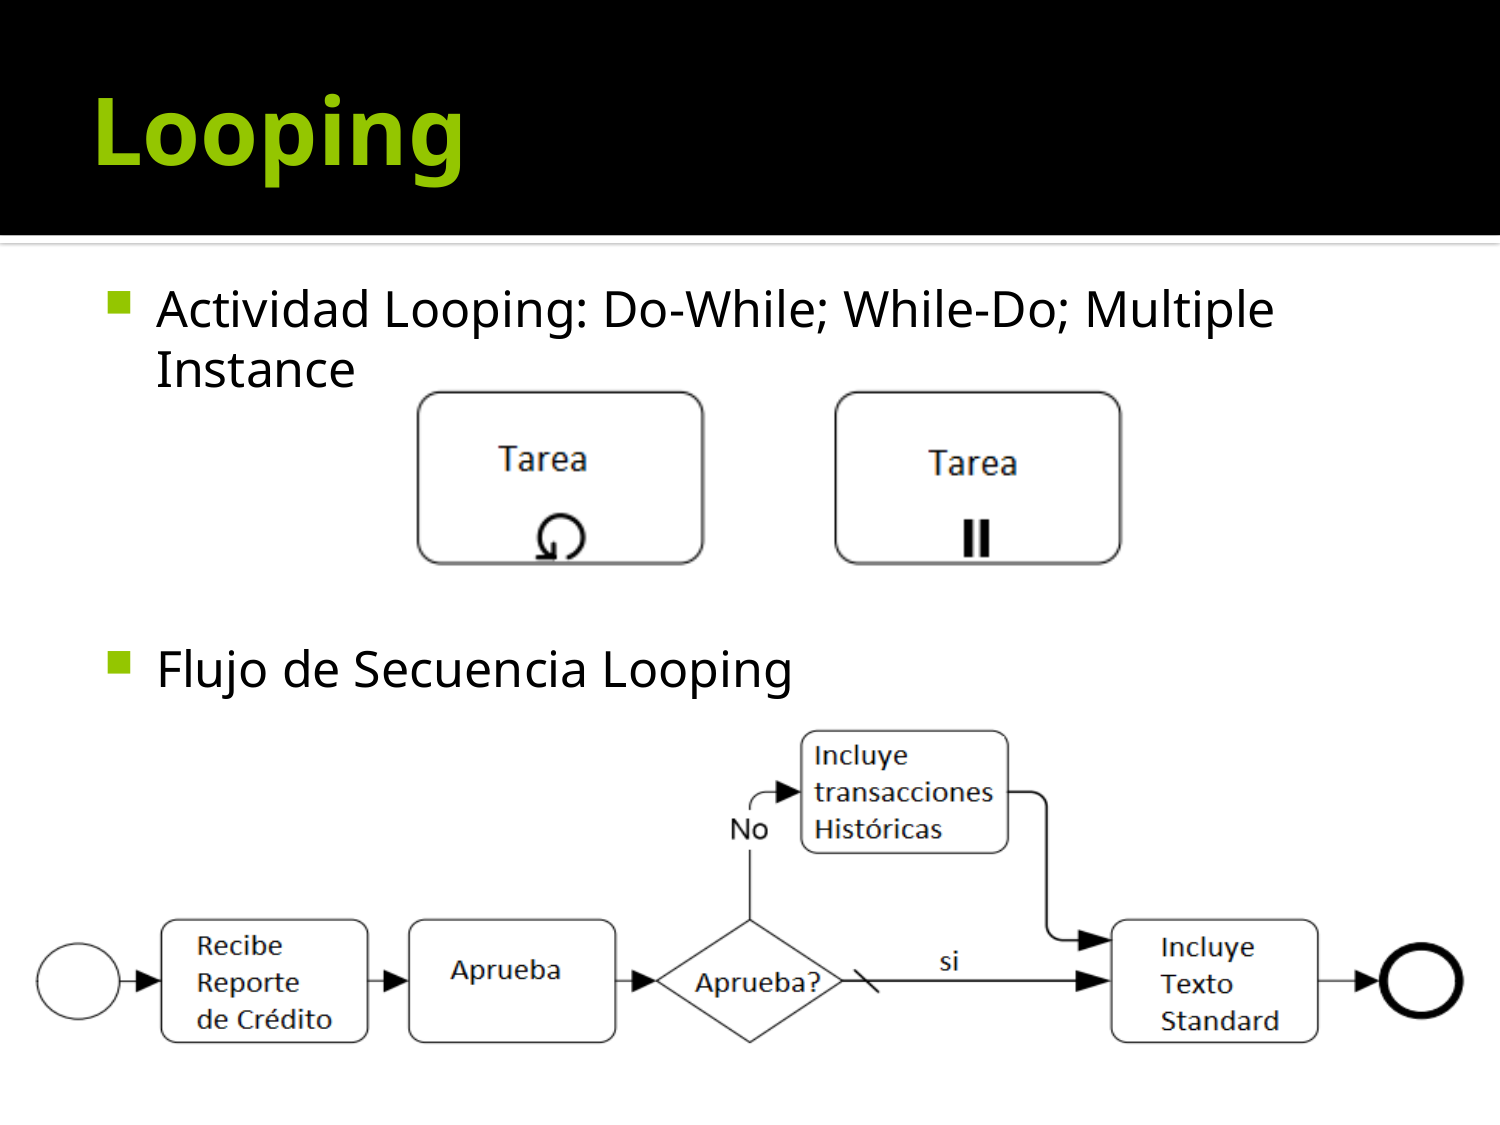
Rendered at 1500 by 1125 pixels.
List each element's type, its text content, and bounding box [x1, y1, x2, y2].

title Looping [75, 25, 1425, 231]
picture [407, 373, 1142, 587]
picture [0, 715, 1500, 1056]
list Actividad Looping: Do-While; While-Do; Multiple Instance Flujo de Secuencia Looping [75, 262, 1425, 433]
